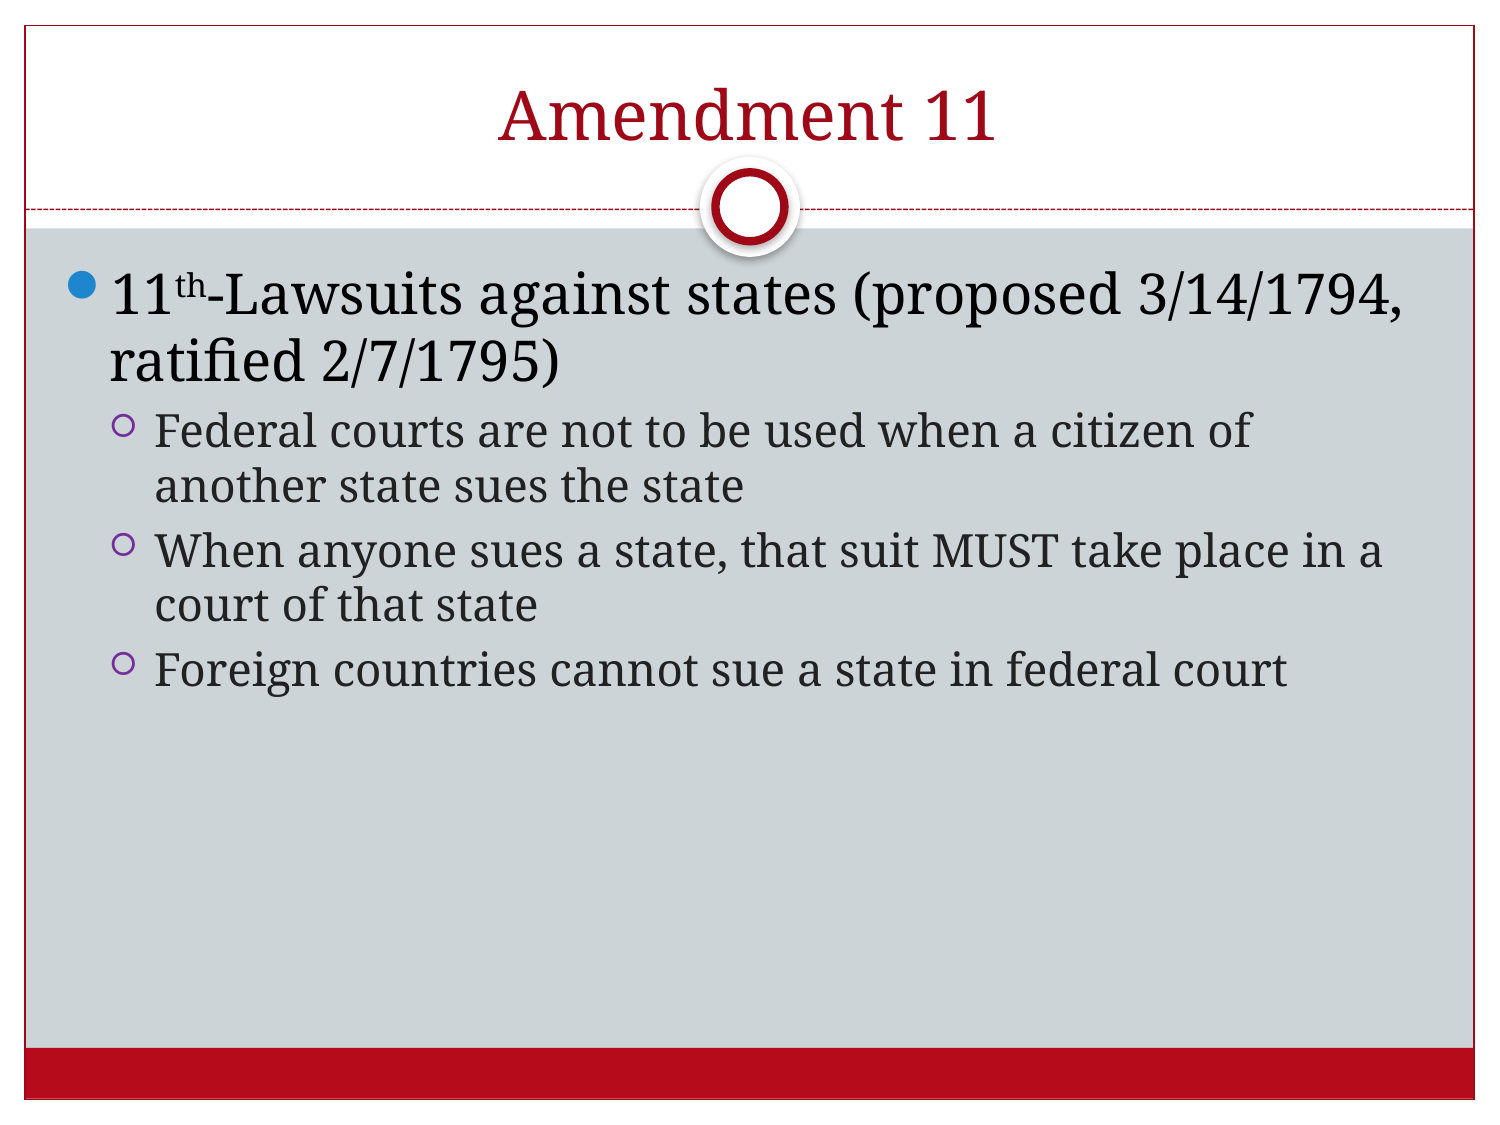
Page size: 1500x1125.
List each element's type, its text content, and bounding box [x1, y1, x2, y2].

title Amendment 11 [49, 37, 1450, 162]
list 11th-Lawsuits against states (proposed 3/14/1794, ratified 2/7/1795) Federal courts are not to be used when a citizen of another state sues the state When anyone sues a state, that suit MUST take place in a court of that state Foreign countries cannot sue a state in federal court [49, 250, 1445, 1001]
